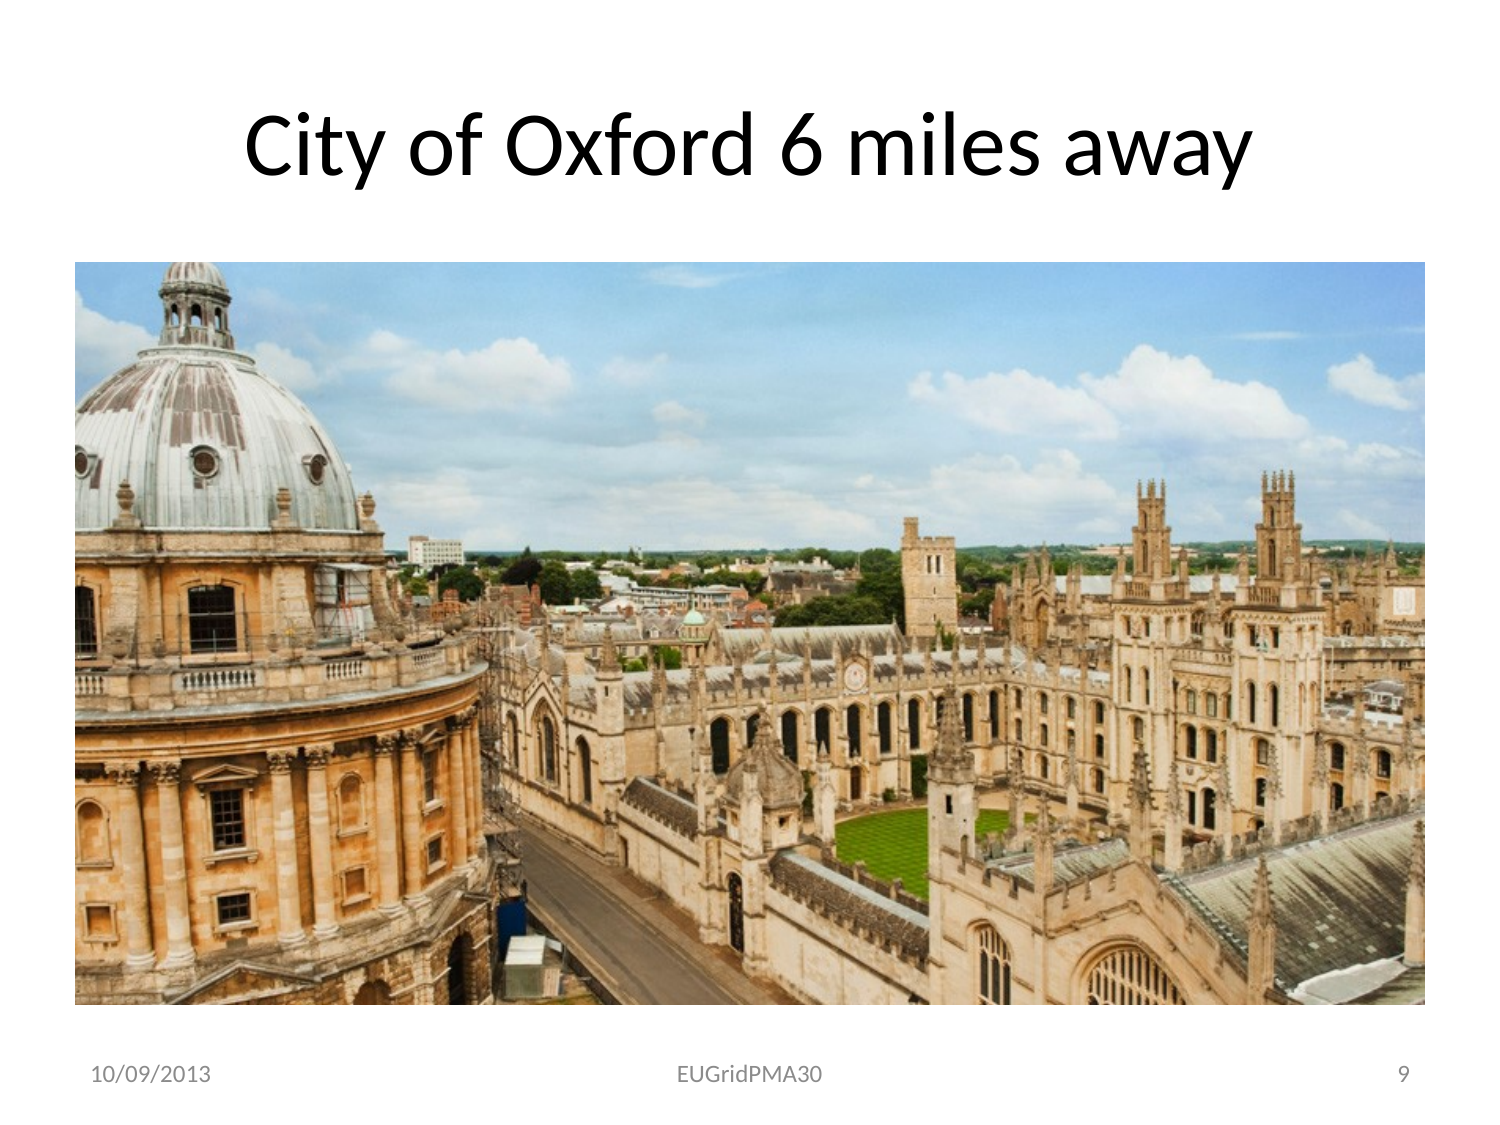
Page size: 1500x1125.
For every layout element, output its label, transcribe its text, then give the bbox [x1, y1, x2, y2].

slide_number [75, 1042, 425, 1103]
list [74, 262, 1426, 1006]
footer EUGridPMA30 [512, 1042, 988, 1103]
slide_number 9 [1074, 1042, 1425, 1103]
title City of Oxford 6 miles away [75, 45, 1425, 233]
